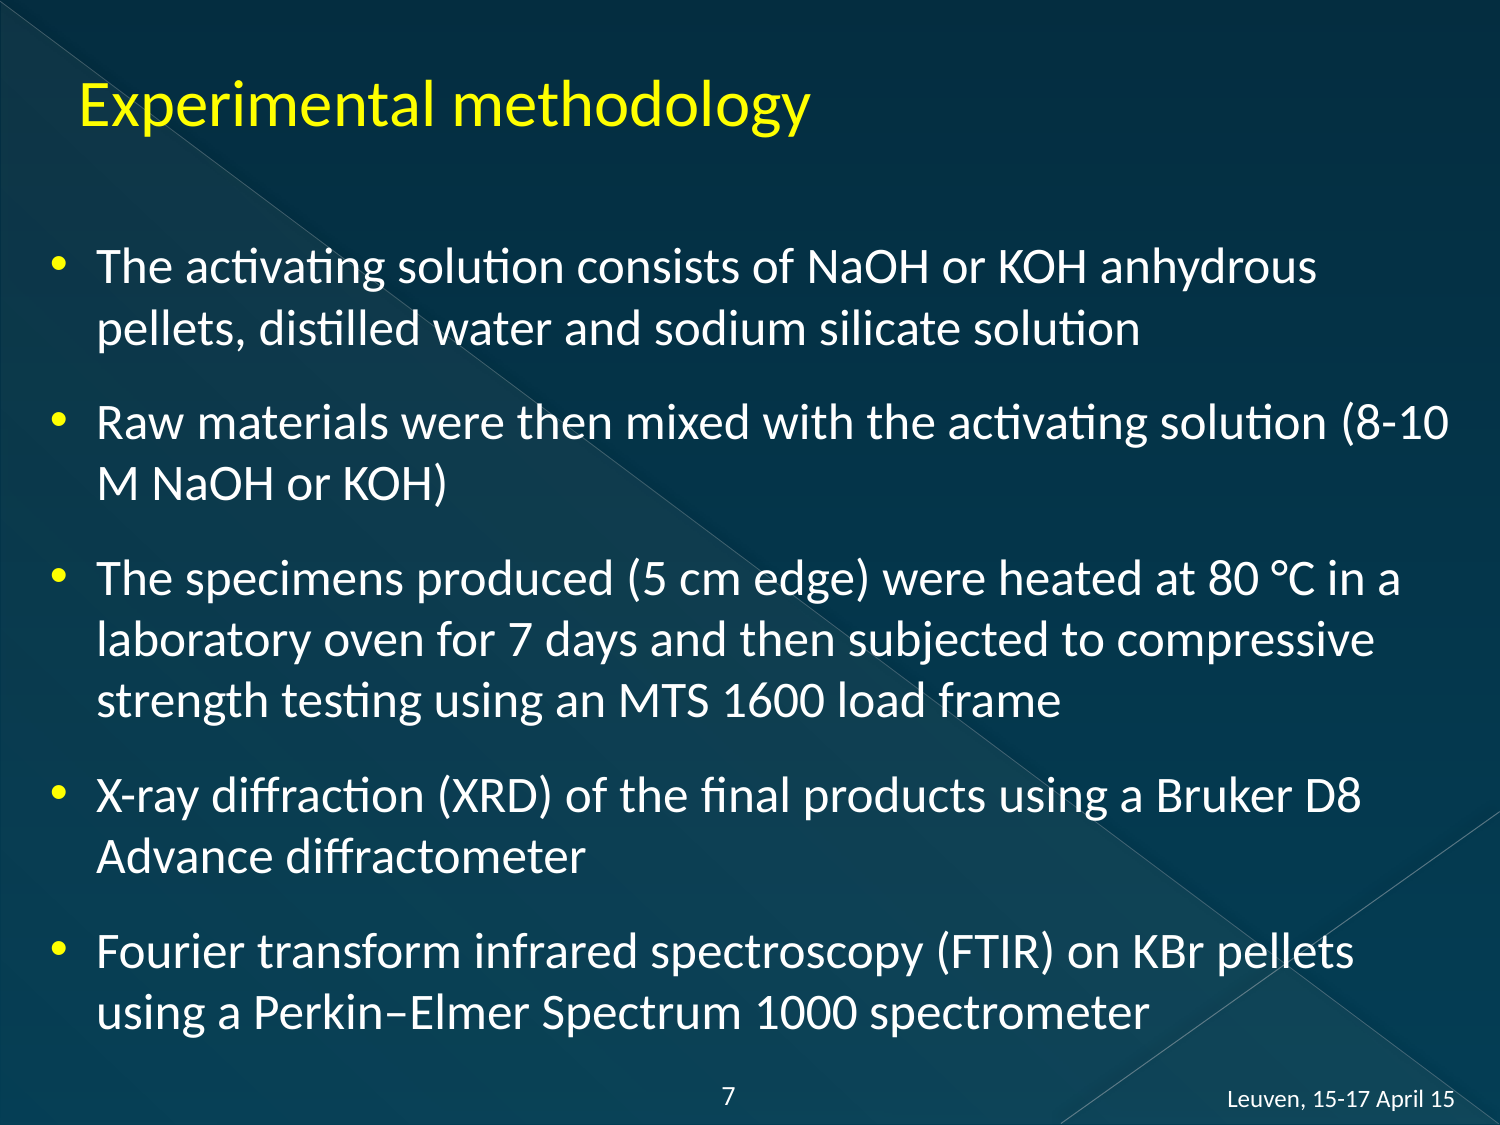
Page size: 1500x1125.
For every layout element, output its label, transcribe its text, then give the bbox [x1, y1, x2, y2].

list The activating solution consists of NaOH or KOH anhydrous pellets, distilled water and sodium silicate solution Raw materials were then mixed with the activating solution (8-10 M NaOH or KOH) The specimens produced (5 cm edge) were heated at 80 °C in a laboratory oven for 7 days and then subjected to compressive strength testing using an MTS 1600 load frame X-ray diffraction (XRD) of the final products using a Bruker D8 Advance diffractometer Fourier transform infrared spectroscopy (FTIR) on KBr pellets using a Perkin–Elmer Spectrum 1000 spectrometer [24, 224, 1475, 1059]
slide_number 7 [687, 1072, 770, 1123]
title Experimental methodology [50, 37, 1463, 163]
